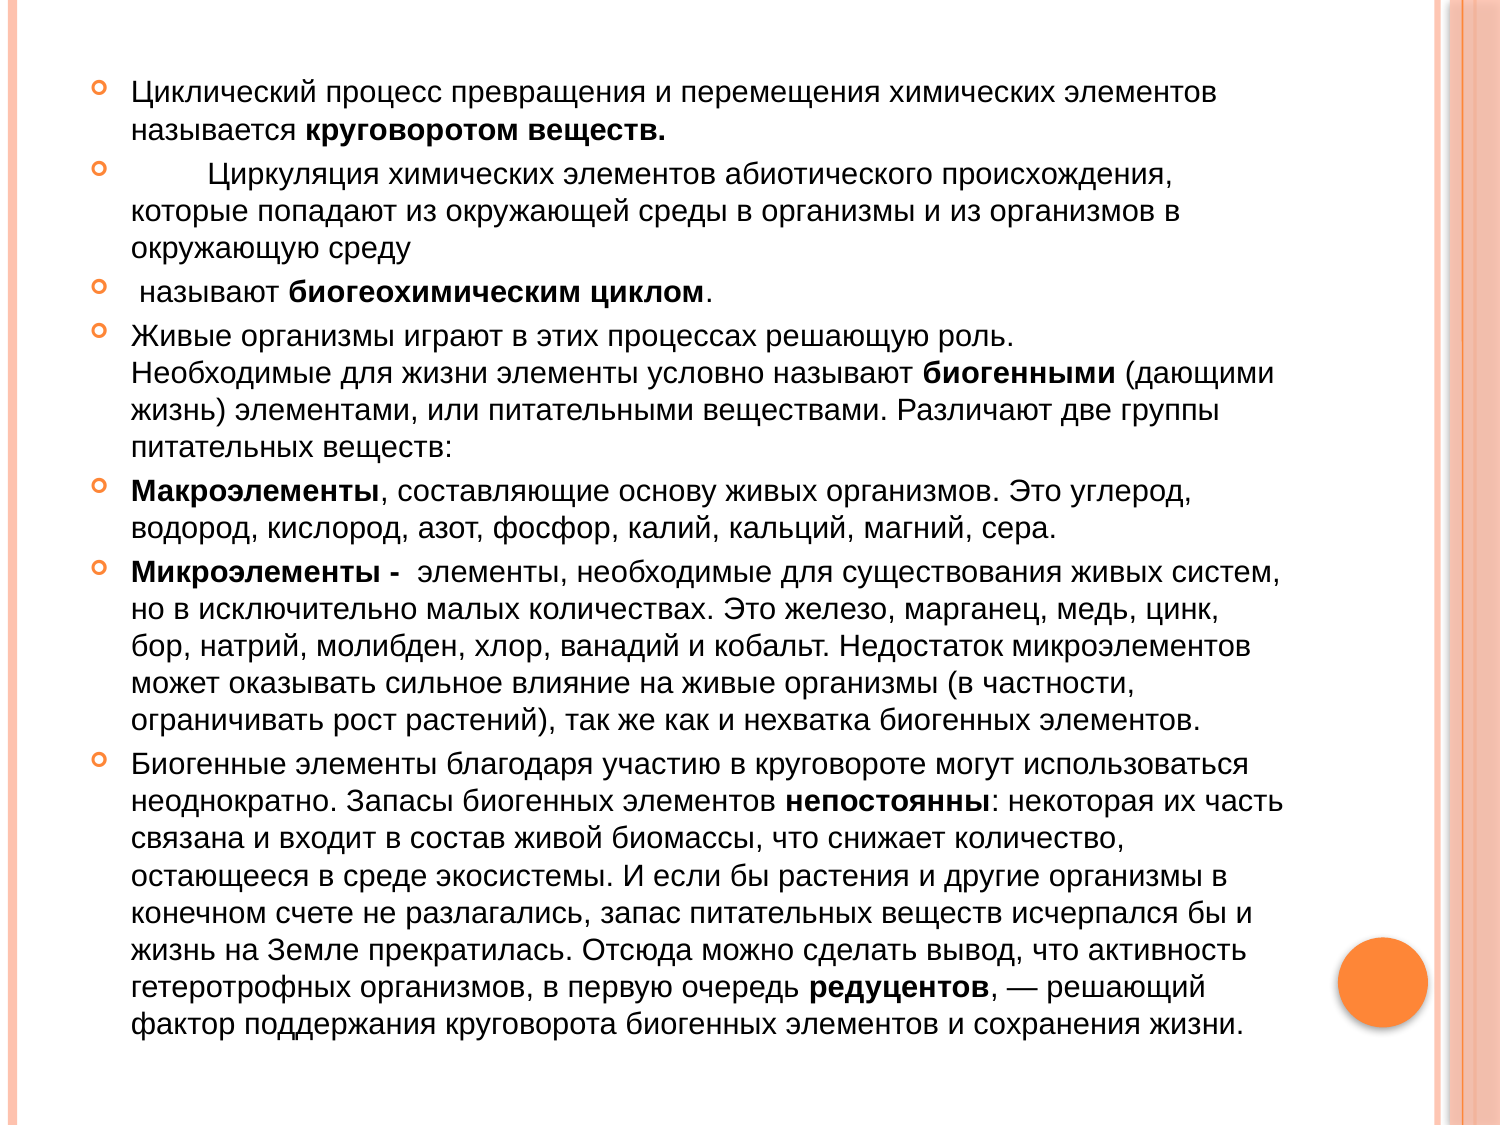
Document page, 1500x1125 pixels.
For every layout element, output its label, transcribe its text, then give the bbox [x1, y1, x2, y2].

list Циклический процесс превращения и перемещения химических элементов называется круговоротом веществ. Циркуляция химических элементов абиотического происхождения, которые попадают из окружающей среды в организмы и из организмов в окружающую среду называют биогеохимическим циклом. Живые организмы играют в этих процессах решающую роль. Необходимые для жизни элементы условно называют биогенными (дающими жизнь) элементами, или питательными веществами. Различают две группы питательных веществ: Макроэлементы, составляющие основу живых организмов. Это углерод, водород, кислород, азот, фосфор, калий, кальций, магний, сера. Микроэлементы - элементы, необходимые для существования живых систем, но в исключительно малых количествах. Это железо, марганец, медь, цинк, бор, натрий, молибден, хлор, ванадий и кобальт. Недостаток микроэлементов может оказывать сильное влияние на живые организмы (в частности, ограничивать рост растений), так же как и нехватка биогенных элементов. Биогенные элементы благодаря участию в круговороте могут использоваться неоднократно. Запасы биогенных элементов непостоянны: некоторая их часть связана и входит в состав живой биомассы, что снижает количество, остающееся в среде экосистемы. И если бы растения и другие организмы в конечном счете не разлагались, запас питательных веществ исчерпался бы и жизнь на Земле прекратилась. Отсюда можно сделать вывод, что активность гетеротрофных организмов, в первую очередь редуцентов, — решающий фактор поддержания круговорота биогенных элементов и сохранения жизни. [75, 23, 1300, 1062]
